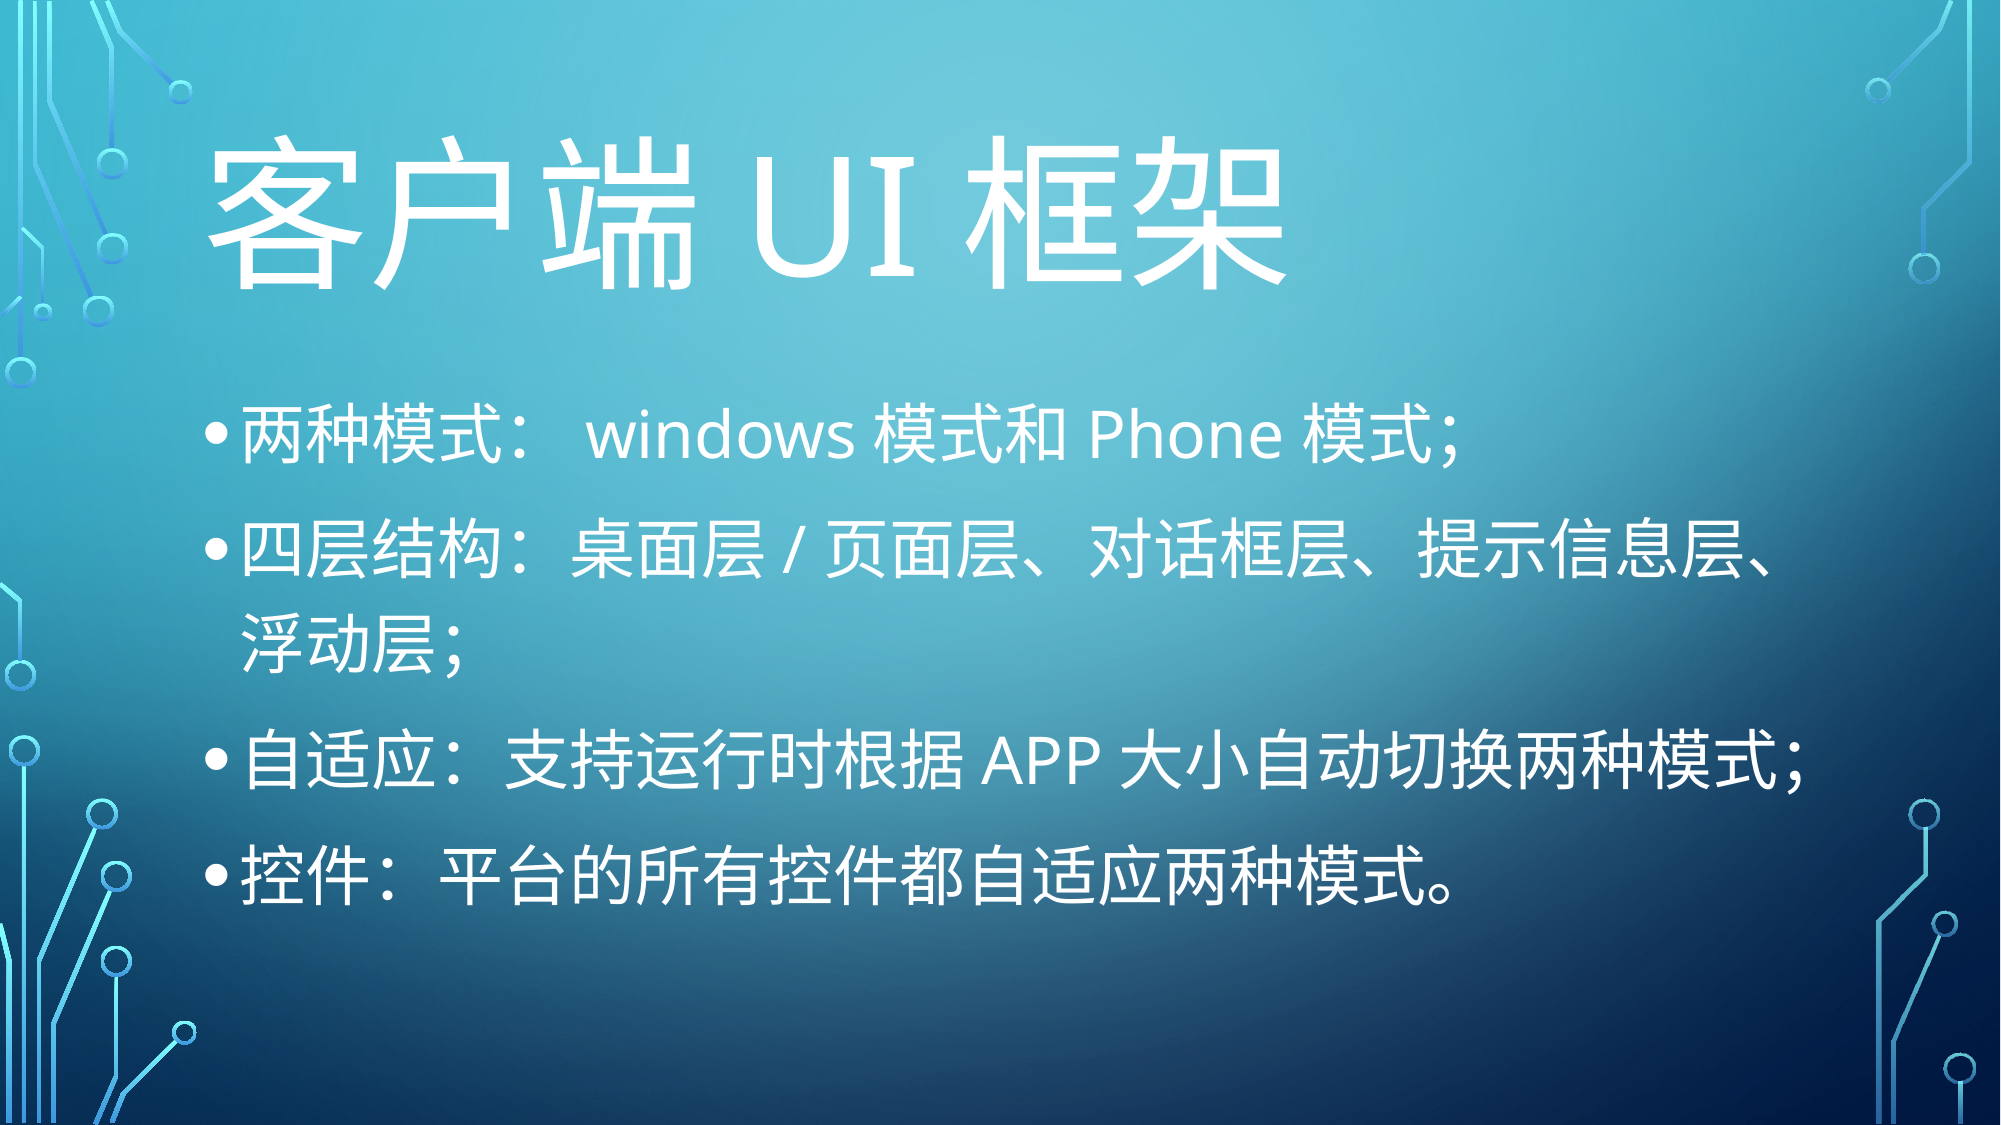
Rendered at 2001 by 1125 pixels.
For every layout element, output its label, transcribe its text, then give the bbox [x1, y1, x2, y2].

title 客户端UI框架 [187, 101, 1813, 344]
list 两种模式：windows模式和Phone模式； 四层结构：桌面层/页面层、对话框层、提示信息层、浮动层； 自适应：支持运行时根据APP大小自动切换两种模式； 控件：平台的所有控件都自适应两种模式。 [187, 369, 1813, 950]
